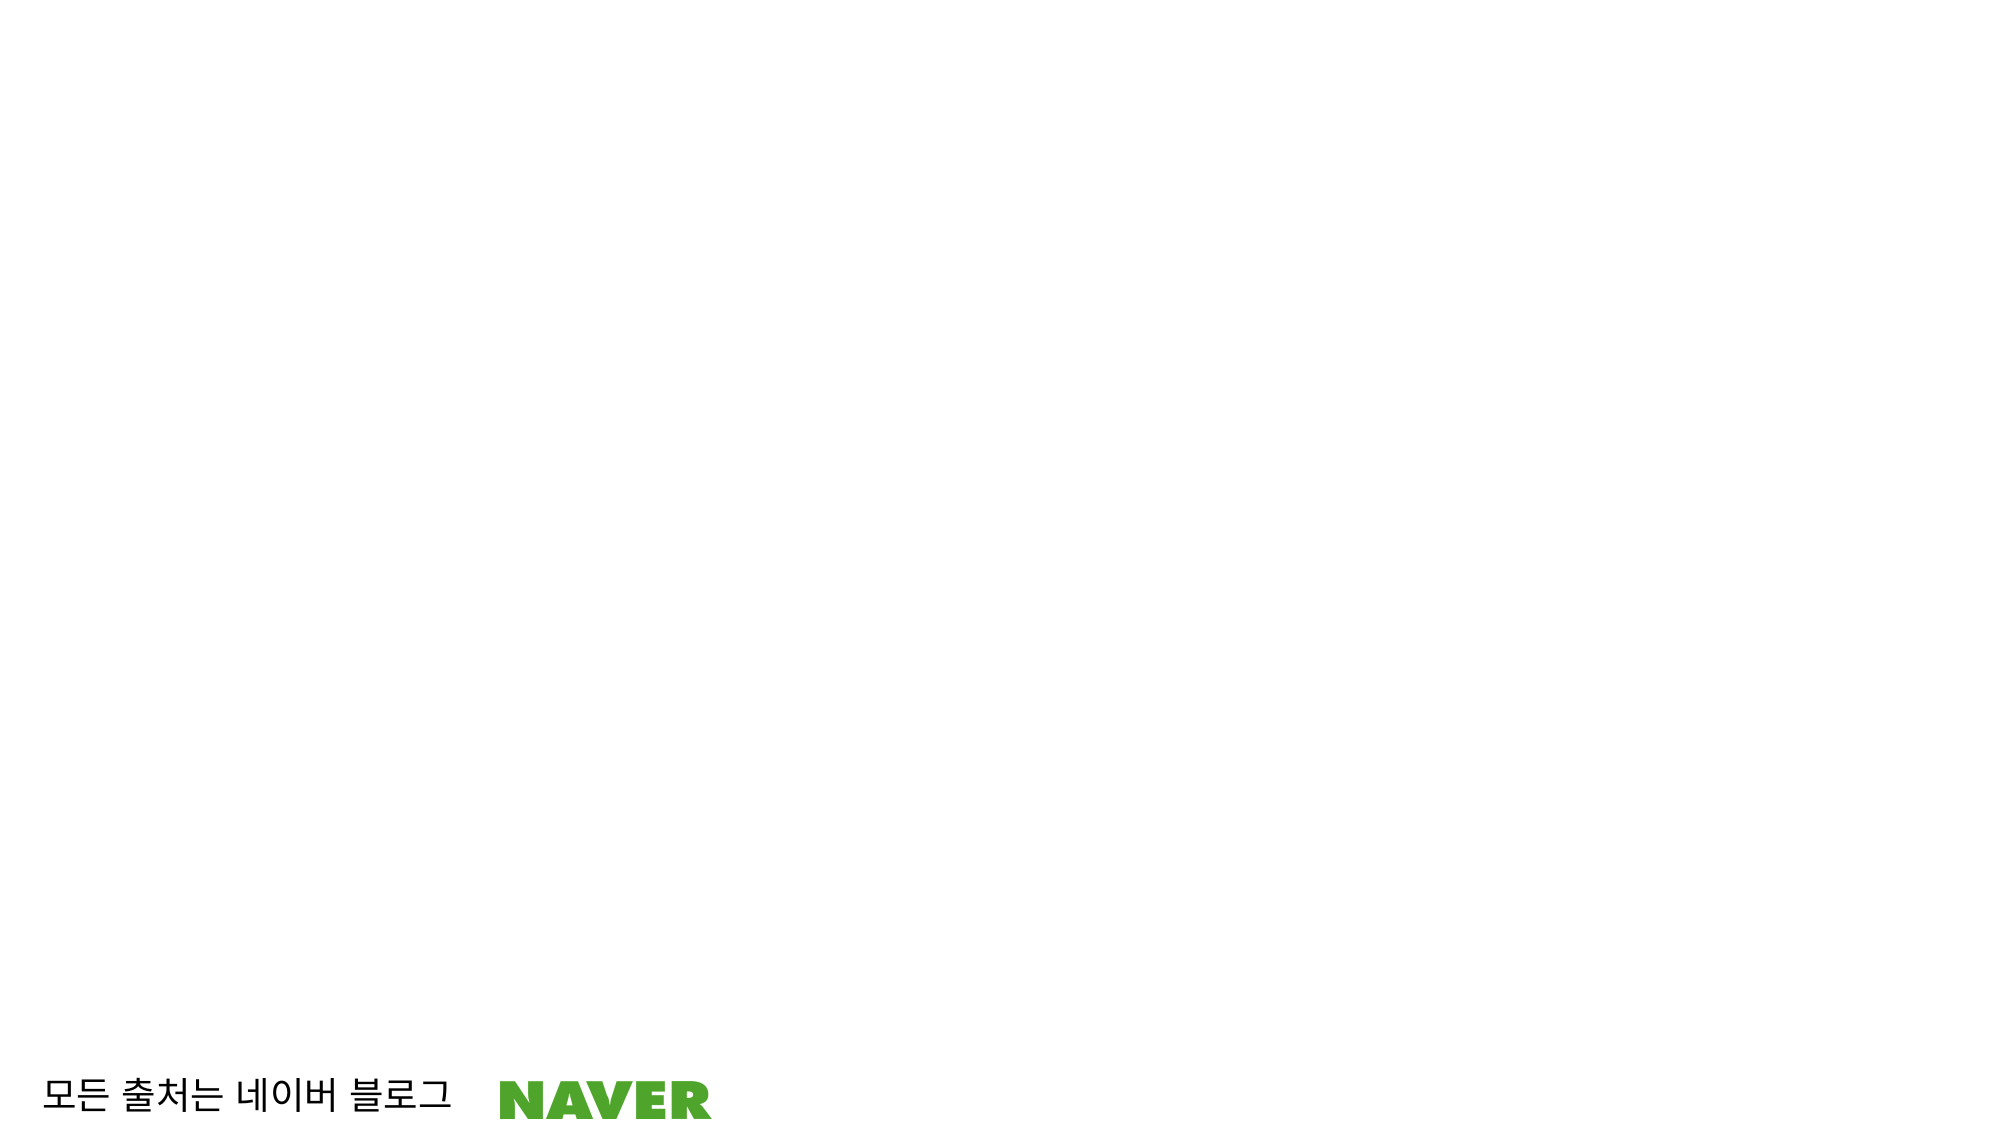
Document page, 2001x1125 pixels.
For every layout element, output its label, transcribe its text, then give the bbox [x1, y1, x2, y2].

text_box 모든 출처는 네이버 블로그 [27, 1064, 469, 1125]
picture [492, 1076, 723, 1125]
